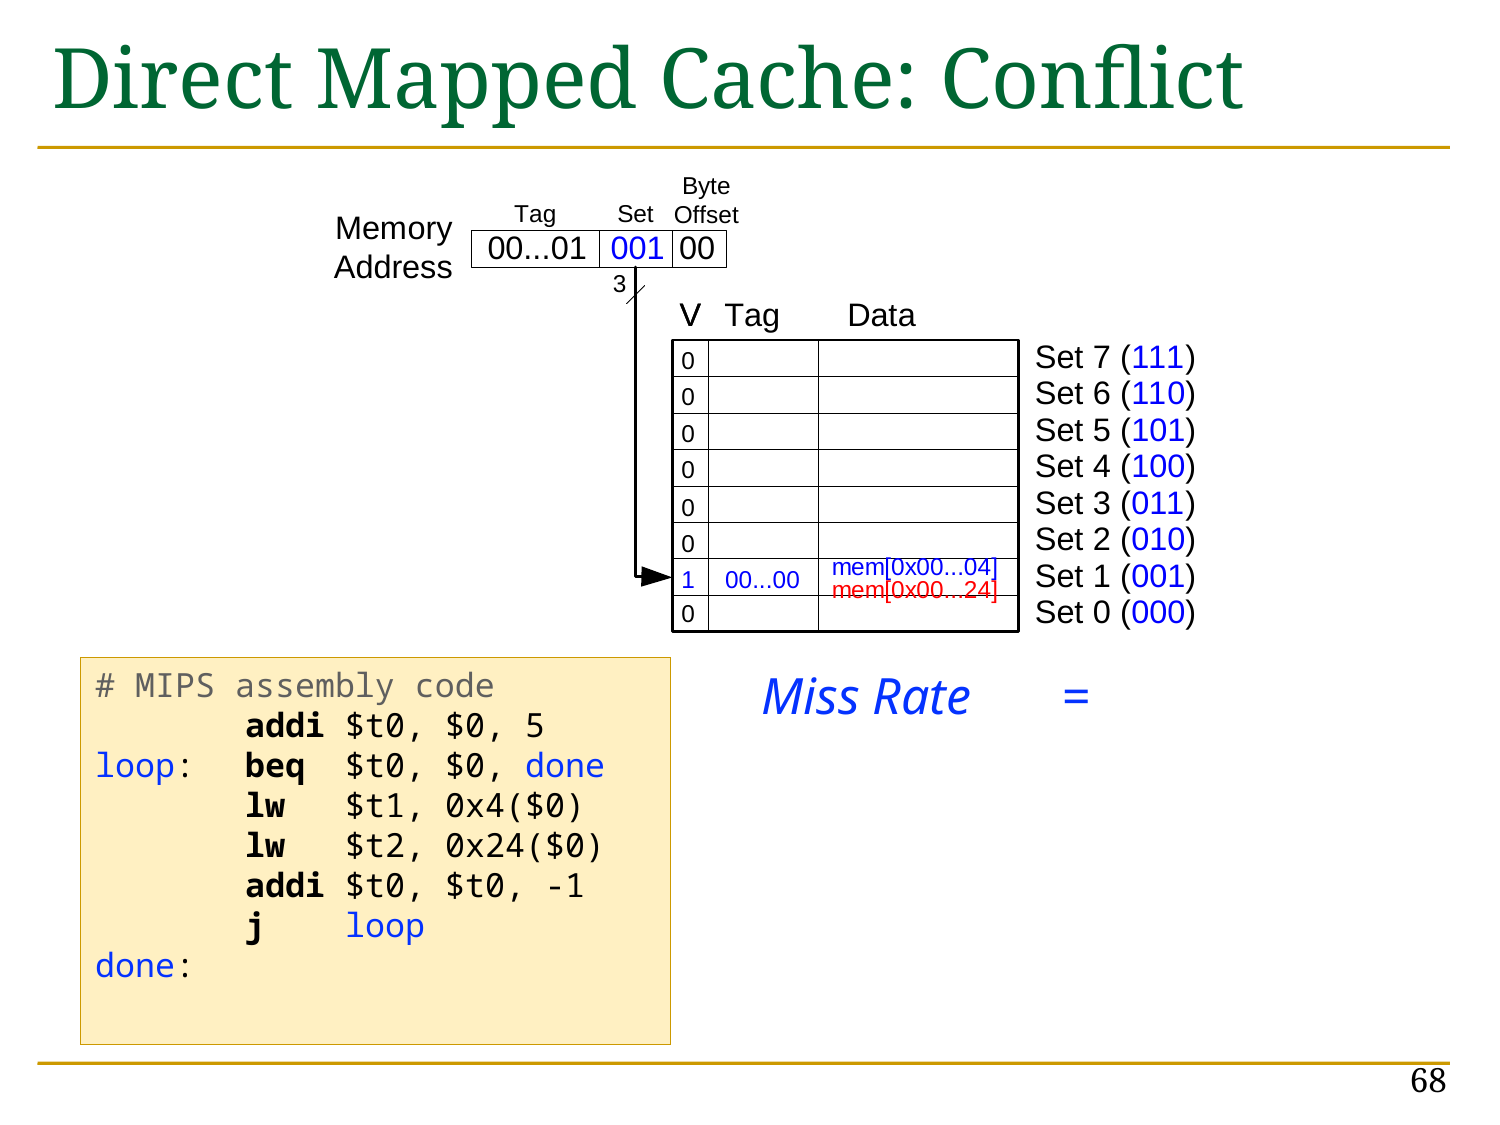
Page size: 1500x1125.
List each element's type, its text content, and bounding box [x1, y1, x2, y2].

list # MIPS assembly code addi $t0, $0, 5 loop: beq $t0, $0, done lw $t1, 0x4($0) lw $t2, 0x24($0) addi $t0, $t0, -1 j loop done: [80, 657, 671, 1045]
list Miss Rate = [746, 657, 1382, 1045]
title Direct Mapped Cache: Conflict [37, 0, 1385, 150]
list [307, 162, 1226, 643]
text_box 68 [1111, 1036, 1462, 1112]
